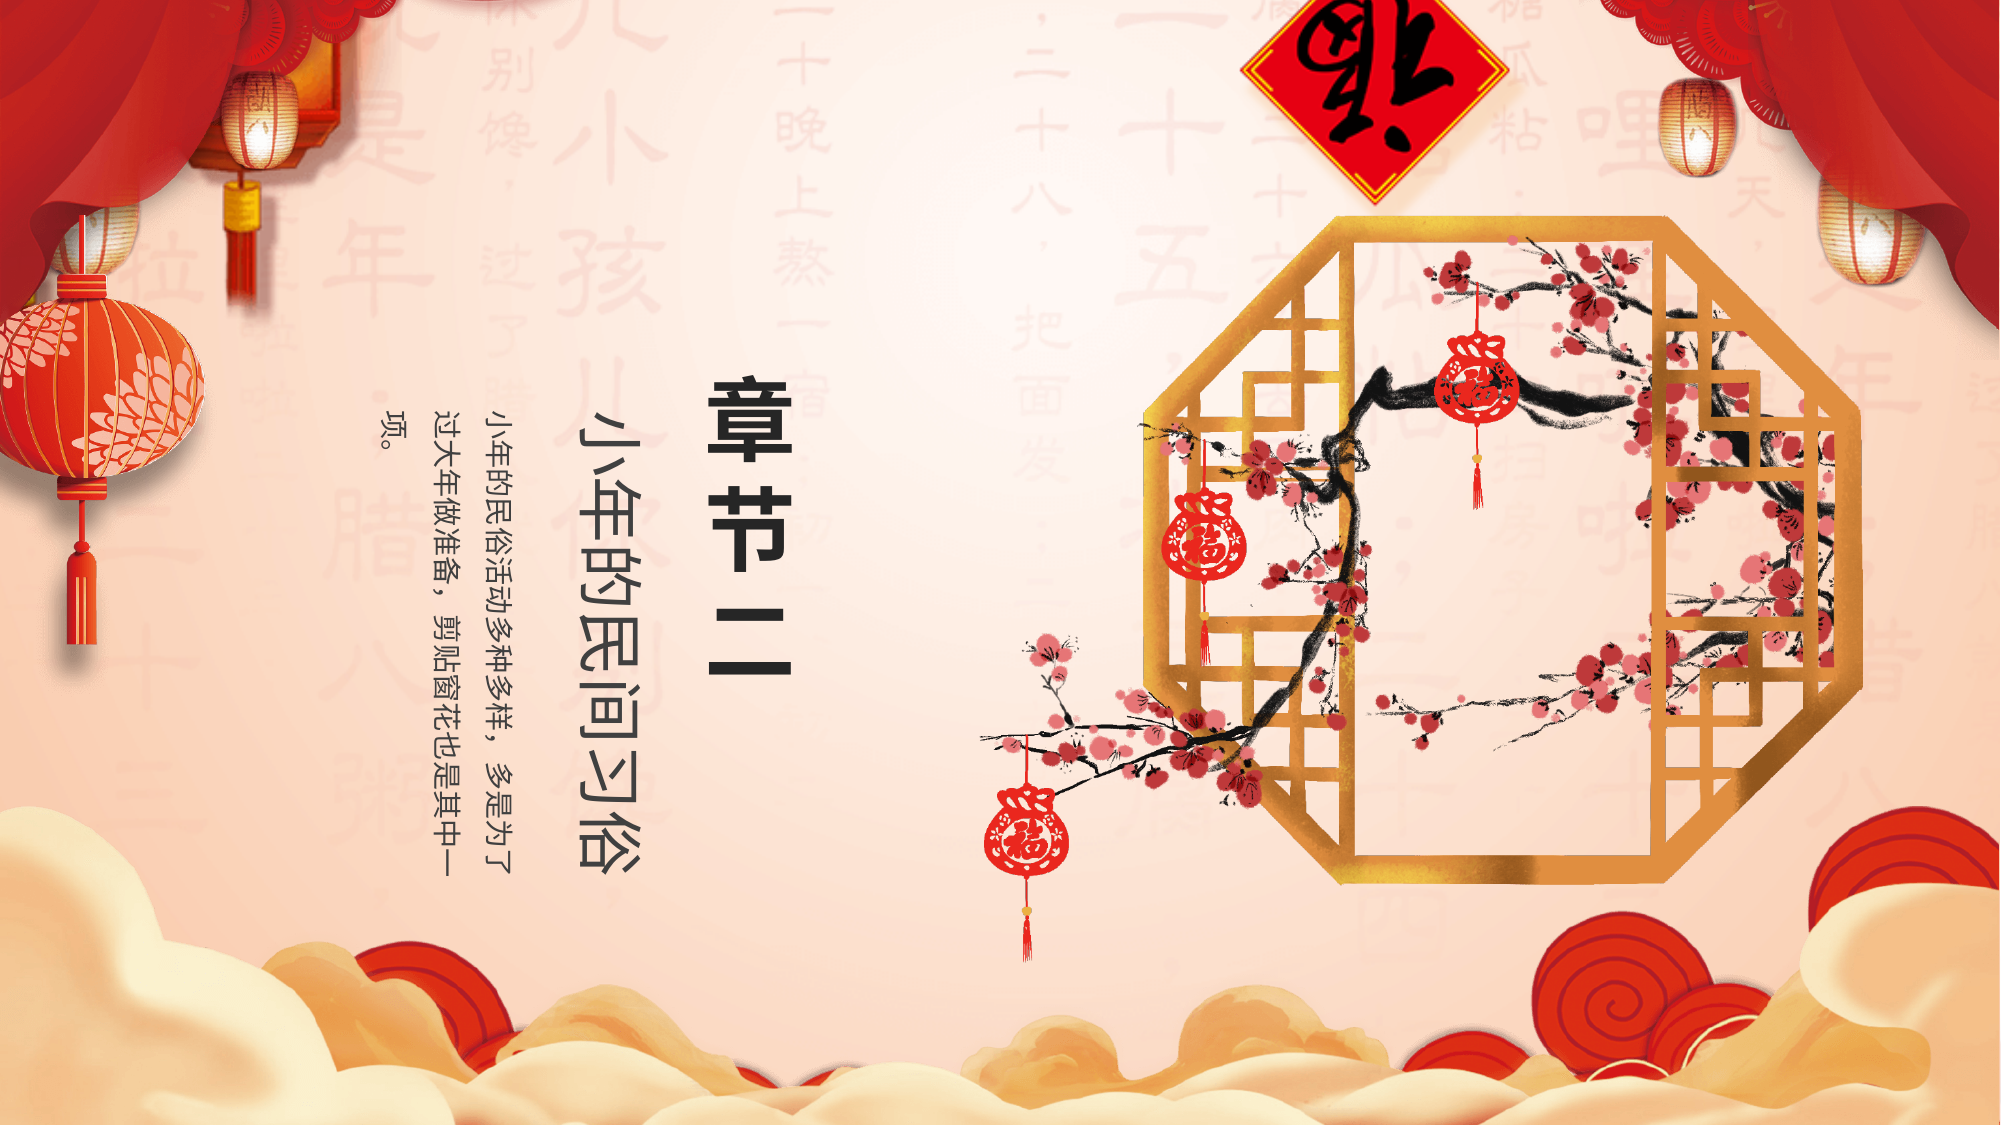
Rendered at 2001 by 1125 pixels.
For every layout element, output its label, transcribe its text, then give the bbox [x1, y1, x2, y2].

picture [0, 0, 2001, 1125]
text_box 小年的民俗活动多种多样，多是为了过大年做准备，剪贴窗花也是其中一项。 [353, 395, 543, 894]
text_box 小年的民间习俗 [548, 395, 660, 894]
text_box 章节二 [690, 355, 800, 701]
